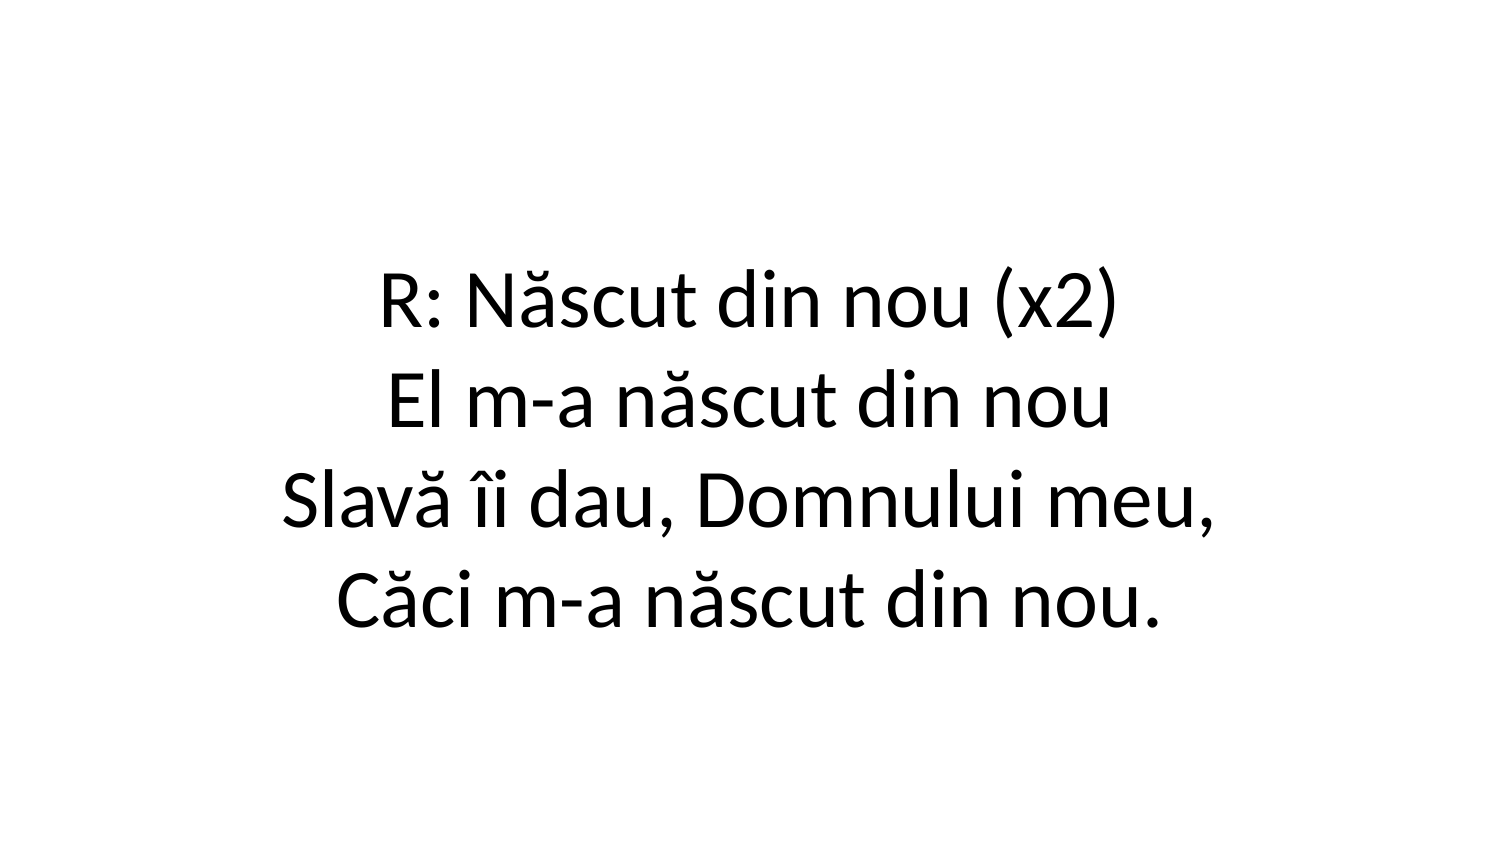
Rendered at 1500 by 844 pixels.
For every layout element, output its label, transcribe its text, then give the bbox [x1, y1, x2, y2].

text_box R: Născut din nou (x2) El m-a născut din nou Slavă îi dau, Domnului meu, Căci m-a născut din nou. [266, 192, 1234, 652]
